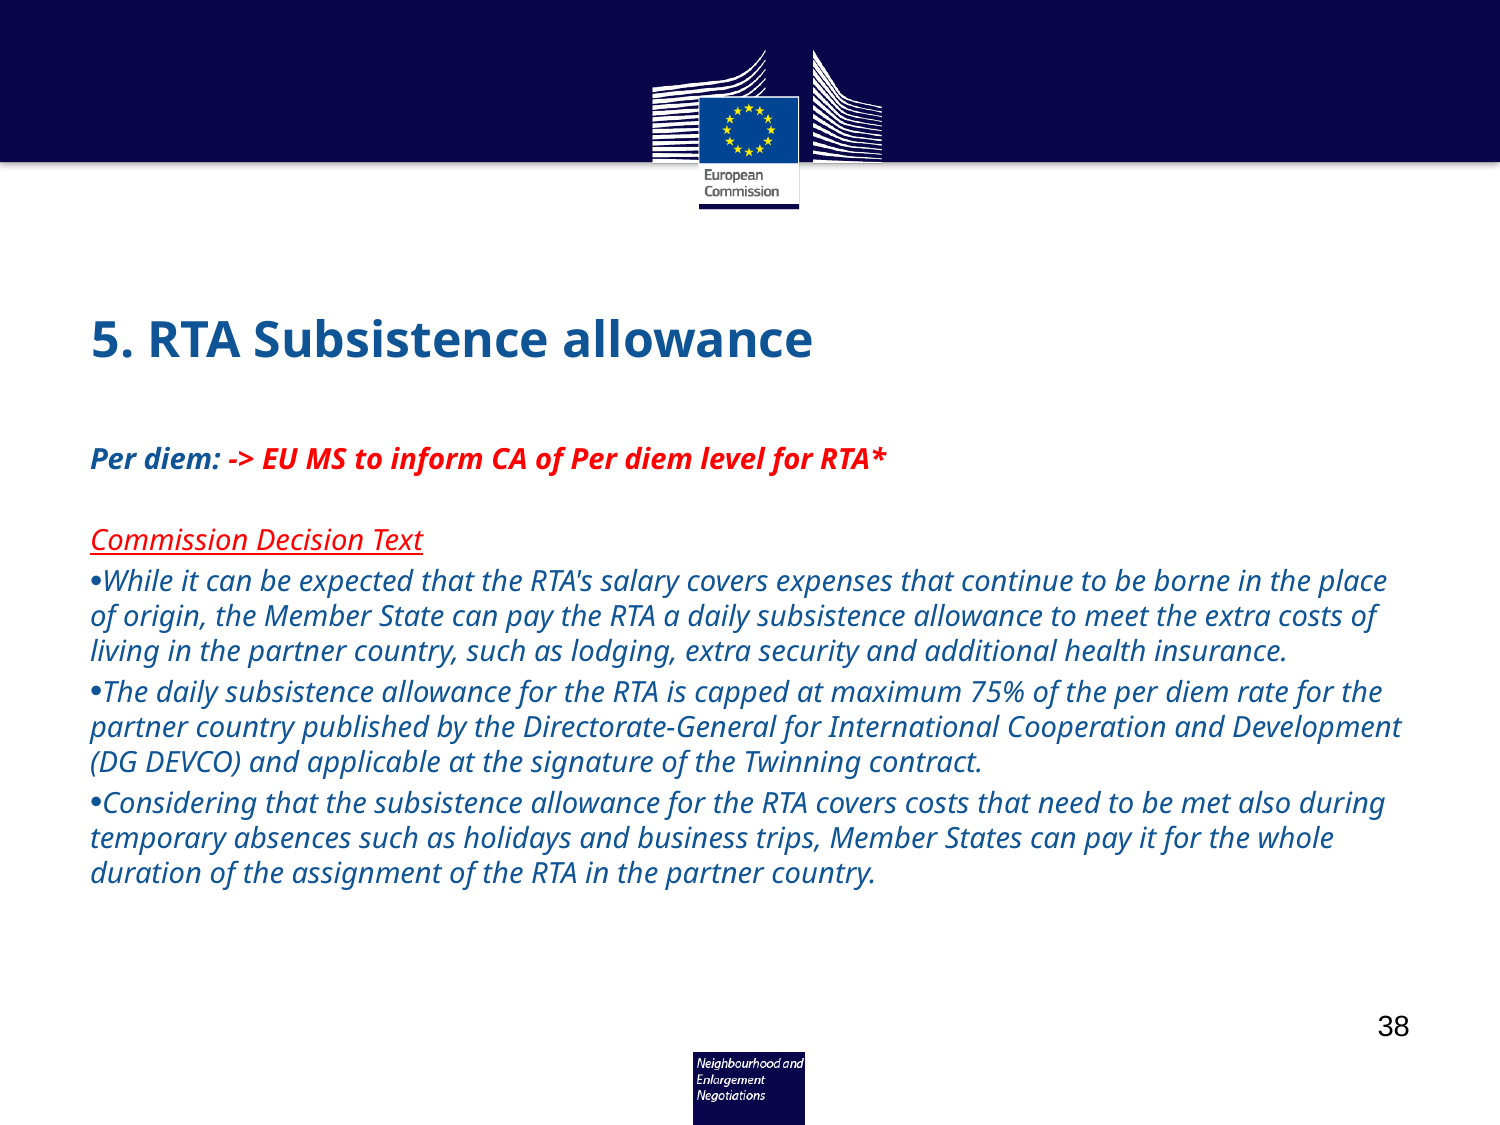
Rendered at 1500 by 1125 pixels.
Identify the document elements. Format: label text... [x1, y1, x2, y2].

list Per diem: -> EU MS to inform CA of Per diem level for RTA* Commission Decision Text While it can be expected that the RTA's salary covers expenses that continue to be borne in the place of origin, the Member State can pay the RTA a daily subsistence allowance to meet the extra costs of living in the partner country, such as lodging, extra security and additional health insurance. The daily subsistence allowance for the RTA is capped at maximum 75% of the per diem rate for the partner country published by the Directorate-General for International Cooperation and Development (DG DEVCO) and applicable at the signature of the Twinning contract. Considering that the subsistence allowance for the RTA covers costs that need to be met also during temporary absences such as holidays and business trips, Member States can pay it for the whole duration of the assignment of the RTA in the partner country. [74, 432, 1426, 988]
picture [615, 50, 882, 255]
title 5. RTA Subsistence allowance [76, 255, 1428, 410]
slide_number 38 [1074, 999, 1426, 1078]
picture [693, 1052, 805, 1125]
